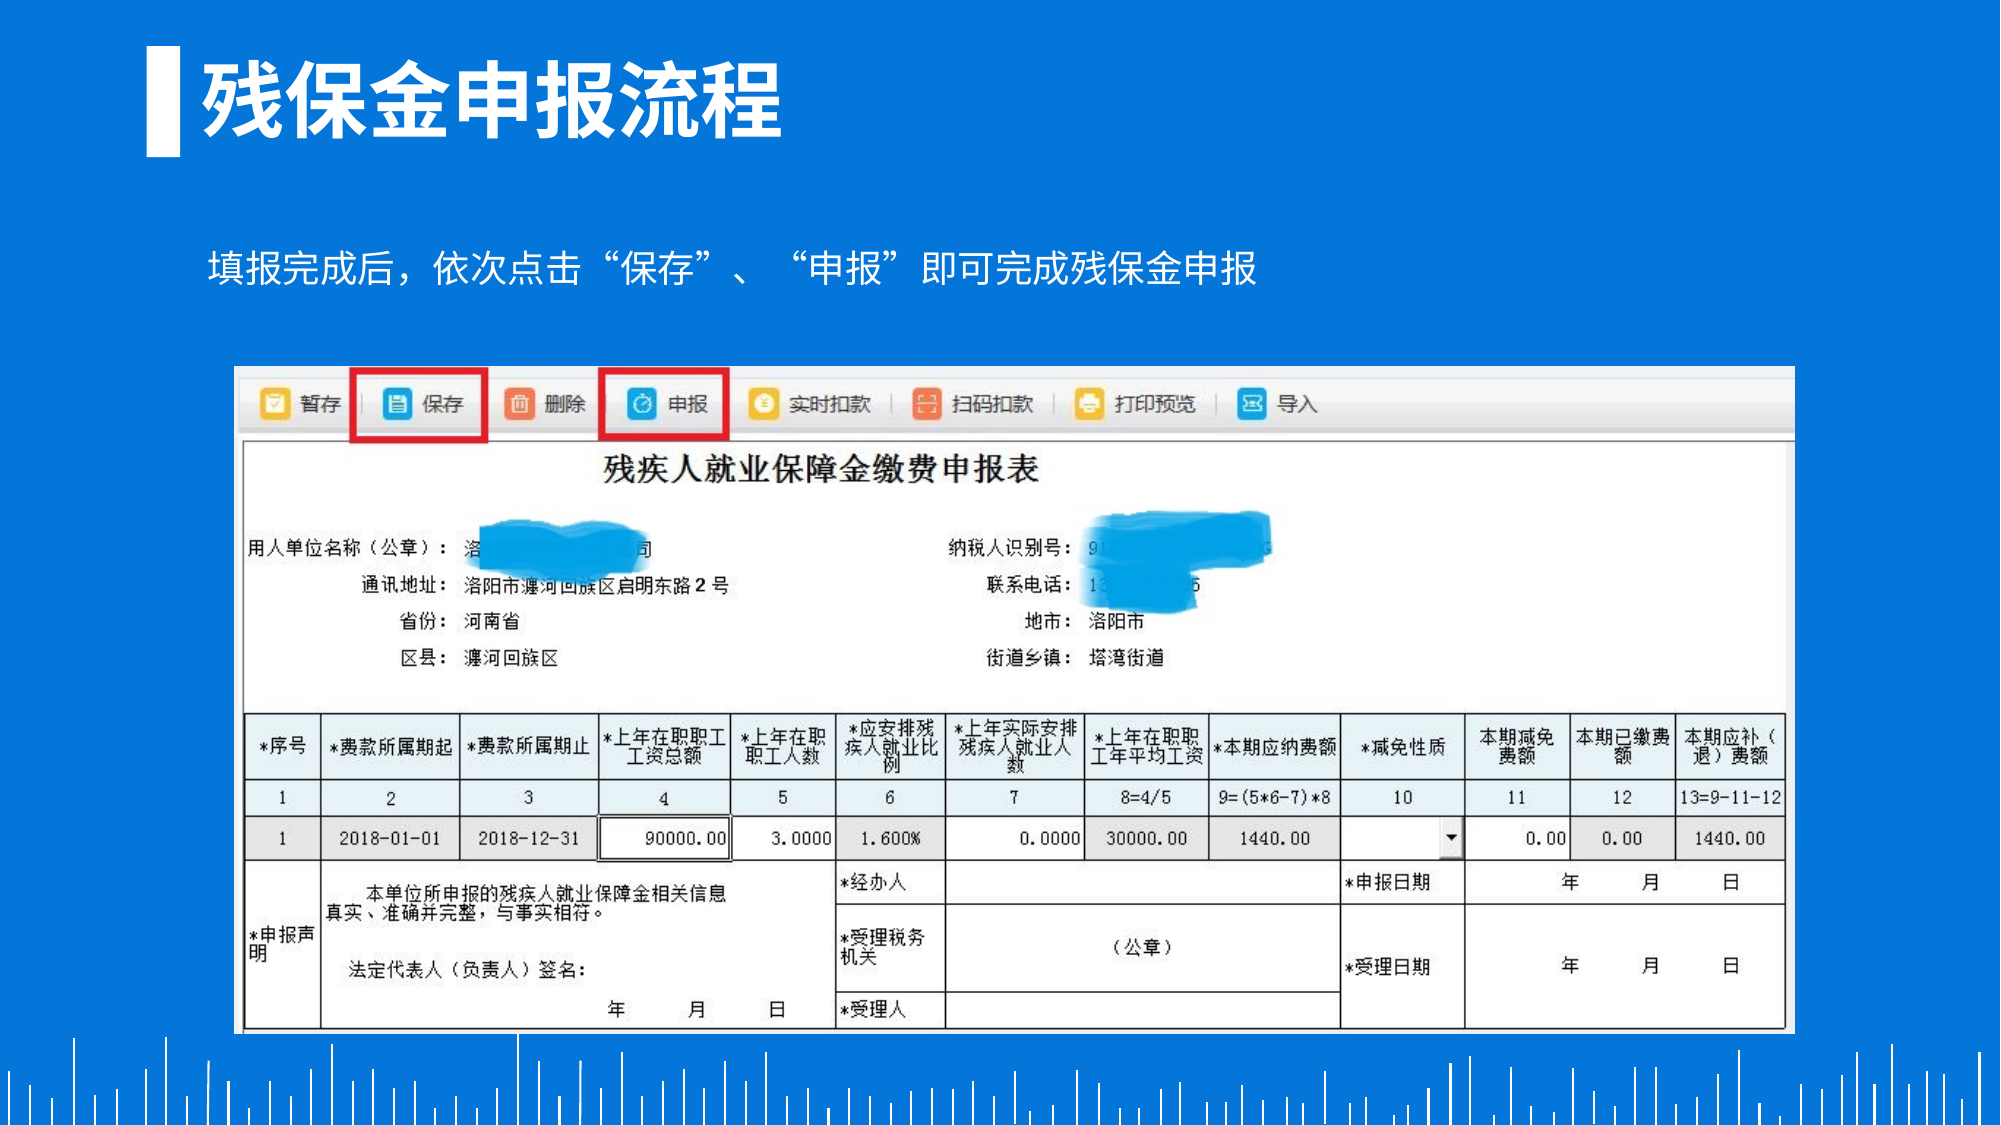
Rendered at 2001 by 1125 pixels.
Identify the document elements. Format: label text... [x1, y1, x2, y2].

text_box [8, 1024, 1980, 1125]
picture [234, 366, 1795, 1034]
text_box [146, 45, 181, 158]
text_box 残保金申报流程 [186, 41, 1189, 156]
text_box 填报完成后，依次点击“保存”、“申报”即可完成残保金申报 [192, 215, 1273, 298]
